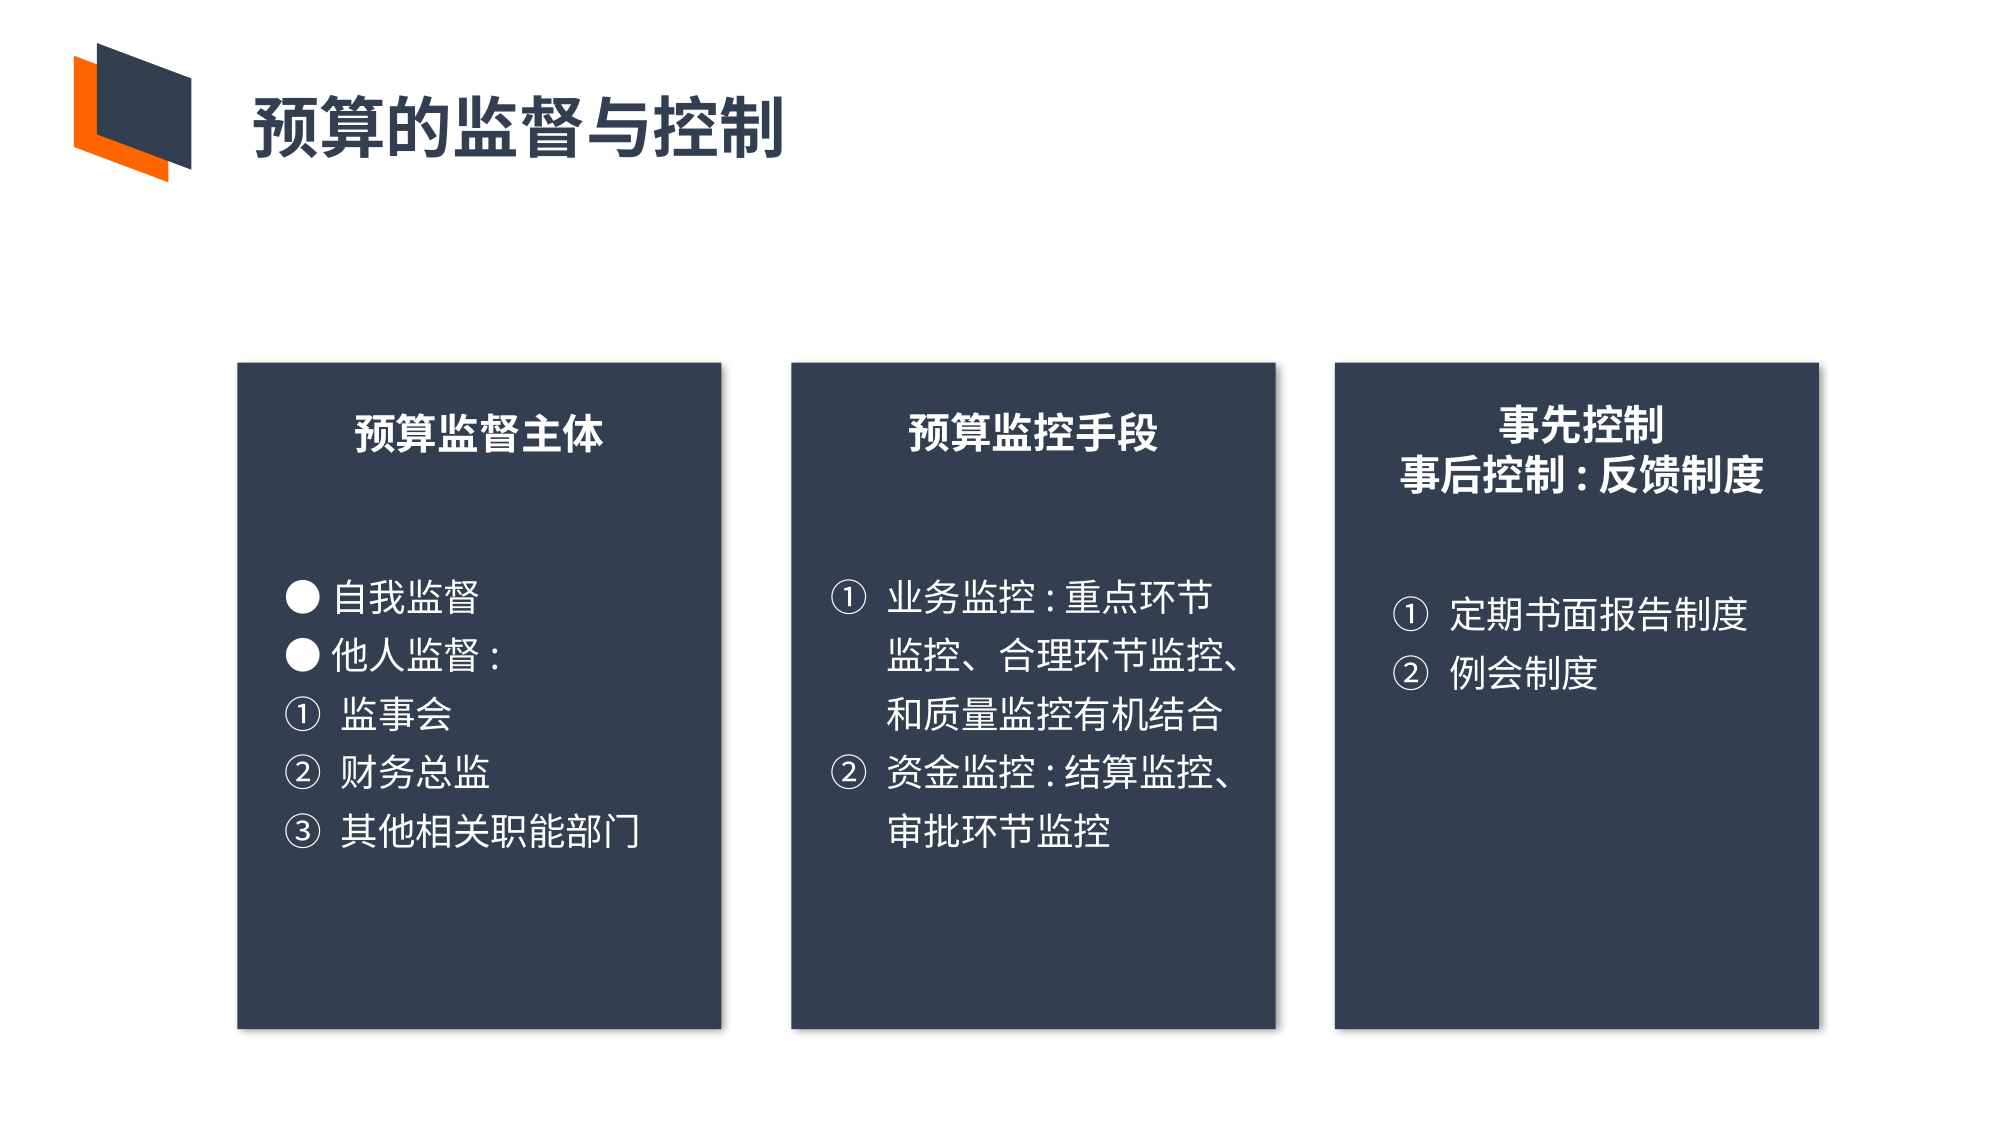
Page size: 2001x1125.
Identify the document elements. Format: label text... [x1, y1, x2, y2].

text_box 业务监控:重点环节监控、合理环节监控、和质量监控有机结合 资金监控:结算监控、审批环节监控 [815, 553, 1252, 919]
text_box 预算监督主体 [339, 400, 620, 466]
text_box [1334, 362, 1820, 1030]
text_box 预算监控手段 [893, 399, 1174, 465]
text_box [73, 42, 192, 183]
text_box 预算的监督与控制 [237, 43, 903, 218]
text_box 定期书面报告制度 例会制度 [1378, 570, 1787, 703]
text_box [790, 362, 1277, 1030]
text_box 事先控制 事后控制:反馈制度 [1384, 391, 1780, 507]
text_box [236, 362, 723, 1030]
text_box ●自我监督 ●他人监督: 监事会 财务总监 其他相关职能部门 [269, 553, 683, 861]
